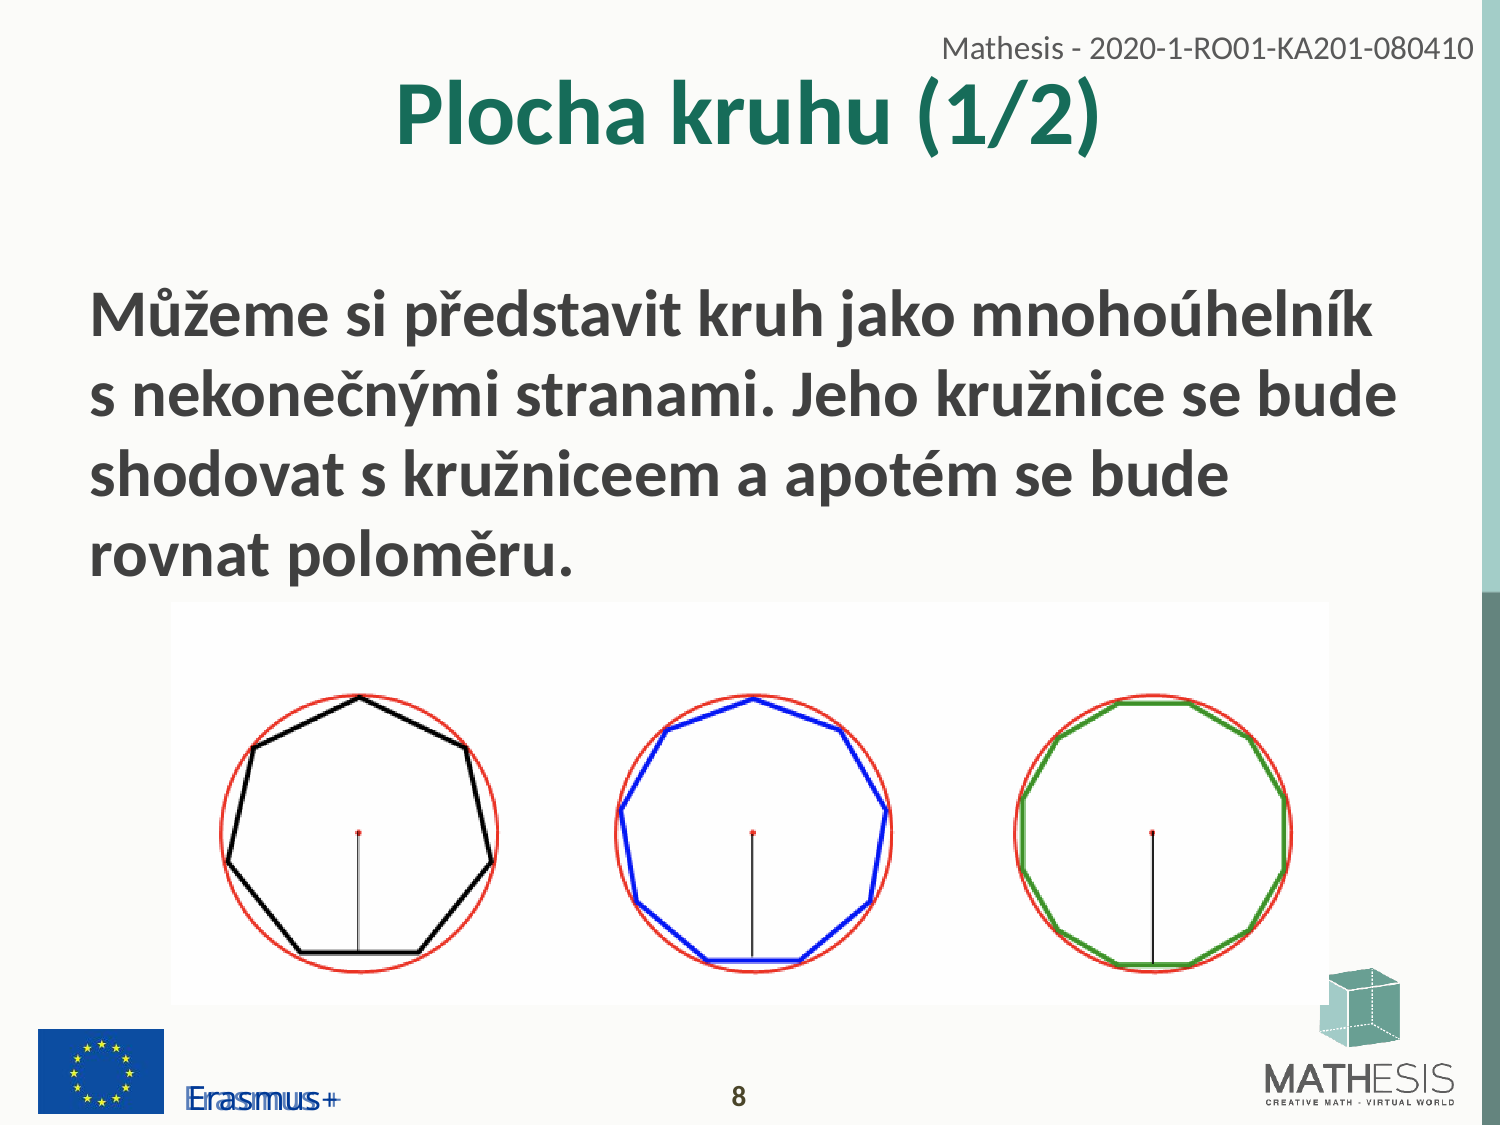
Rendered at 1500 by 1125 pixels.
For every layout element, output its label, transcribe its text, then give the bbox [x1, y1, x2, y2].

title Plocha kruhu (1/2) [75, 45, 1425, 233]
list Můžeme si představit kruh jako mnohoúhelník s nekonečnými stranami. Jeho kružnice se bude shodovat s kružniceem a apotém se bude rovnat poloměru. [75, 262, 1425, 1005]
picture [38, 1029, 164, 1114]
picture [170, 602, 1329, 1006]
